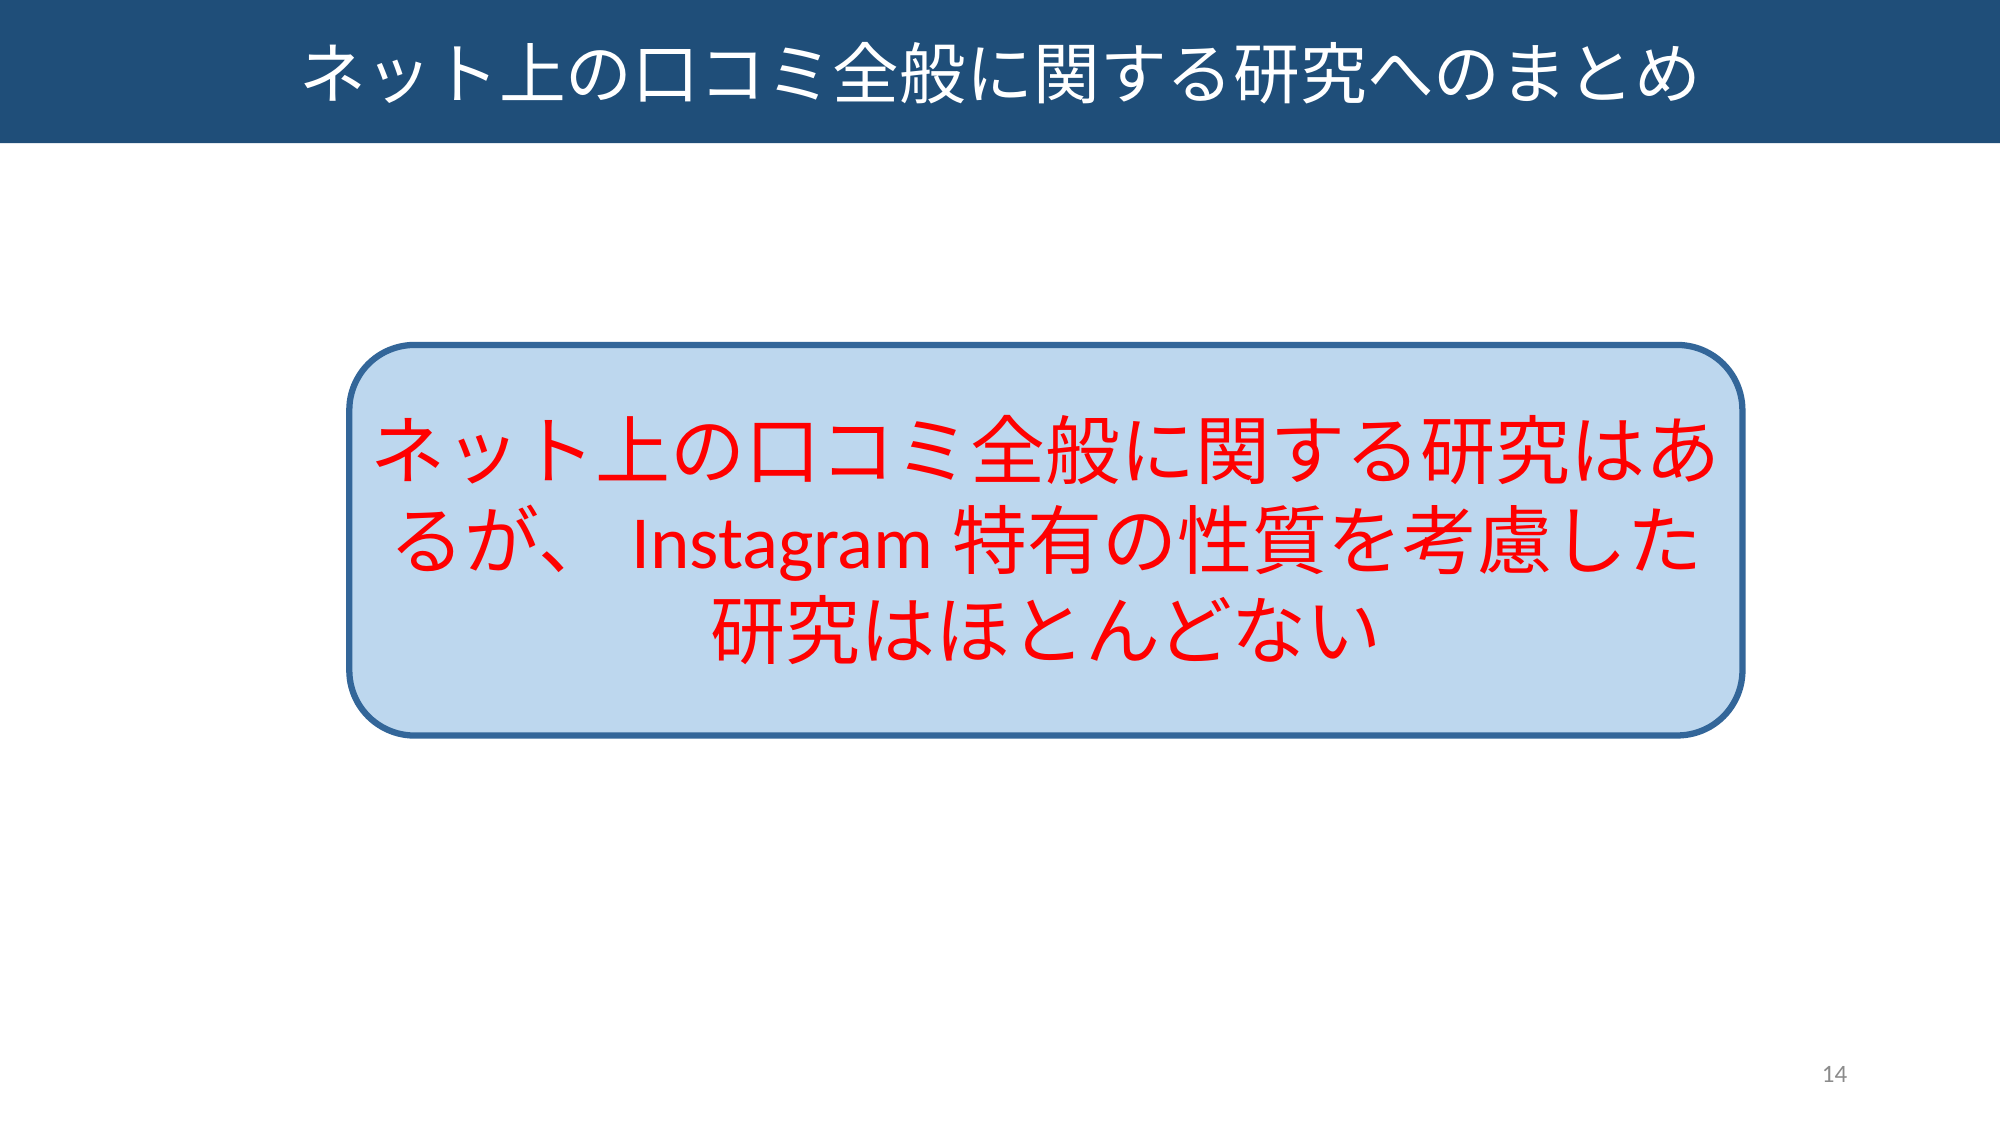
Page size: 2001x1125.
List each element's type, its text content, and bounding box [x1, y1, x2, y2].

text_box ネット上の口コミ全般に関する研究へのまとめ [0, 0, 2000, 144]
text_box ネット上の口コミ全般に関する研究はあるが、Instagram特有の性質を考慮した研究はほとんどない [349, 396, 1743, 682]
text_box [349, 343, 1742, 396]
slide_number 14 [1412, 1042, 1863, 1103]
text_box [349, 682, 1743, 737]
